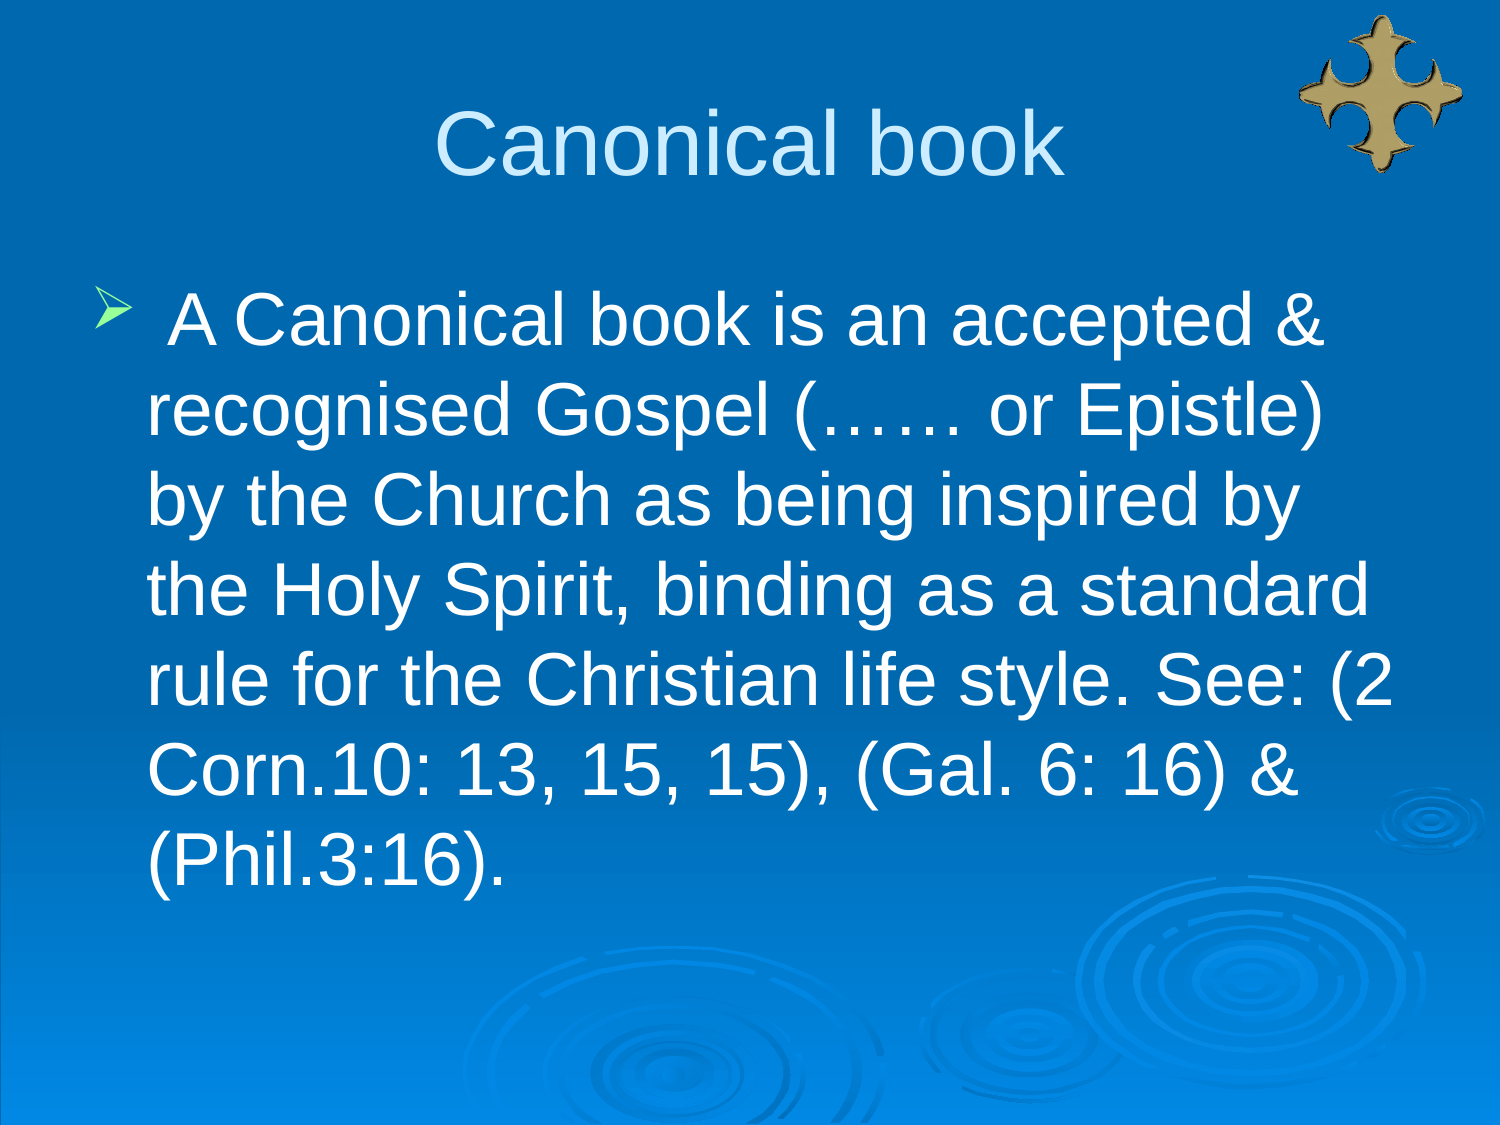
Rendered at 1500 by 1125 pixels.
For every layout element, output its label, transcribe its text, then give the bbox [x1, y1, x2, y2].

list A Canonical book is an accepted & recognised Gospel (…… or Epistle) by the Church as being inspired by the Holy Spirit, binding as a standard rule for the Christian life style. See: (2 Corn.10: 13, 15, 15), (Gal. 6: 16) & (Phil.3:16). [74, 262, 1426, 1006]
title Canonical book [74, 45, 1426, 233]
picture [1293, 0, 1471, 188]
